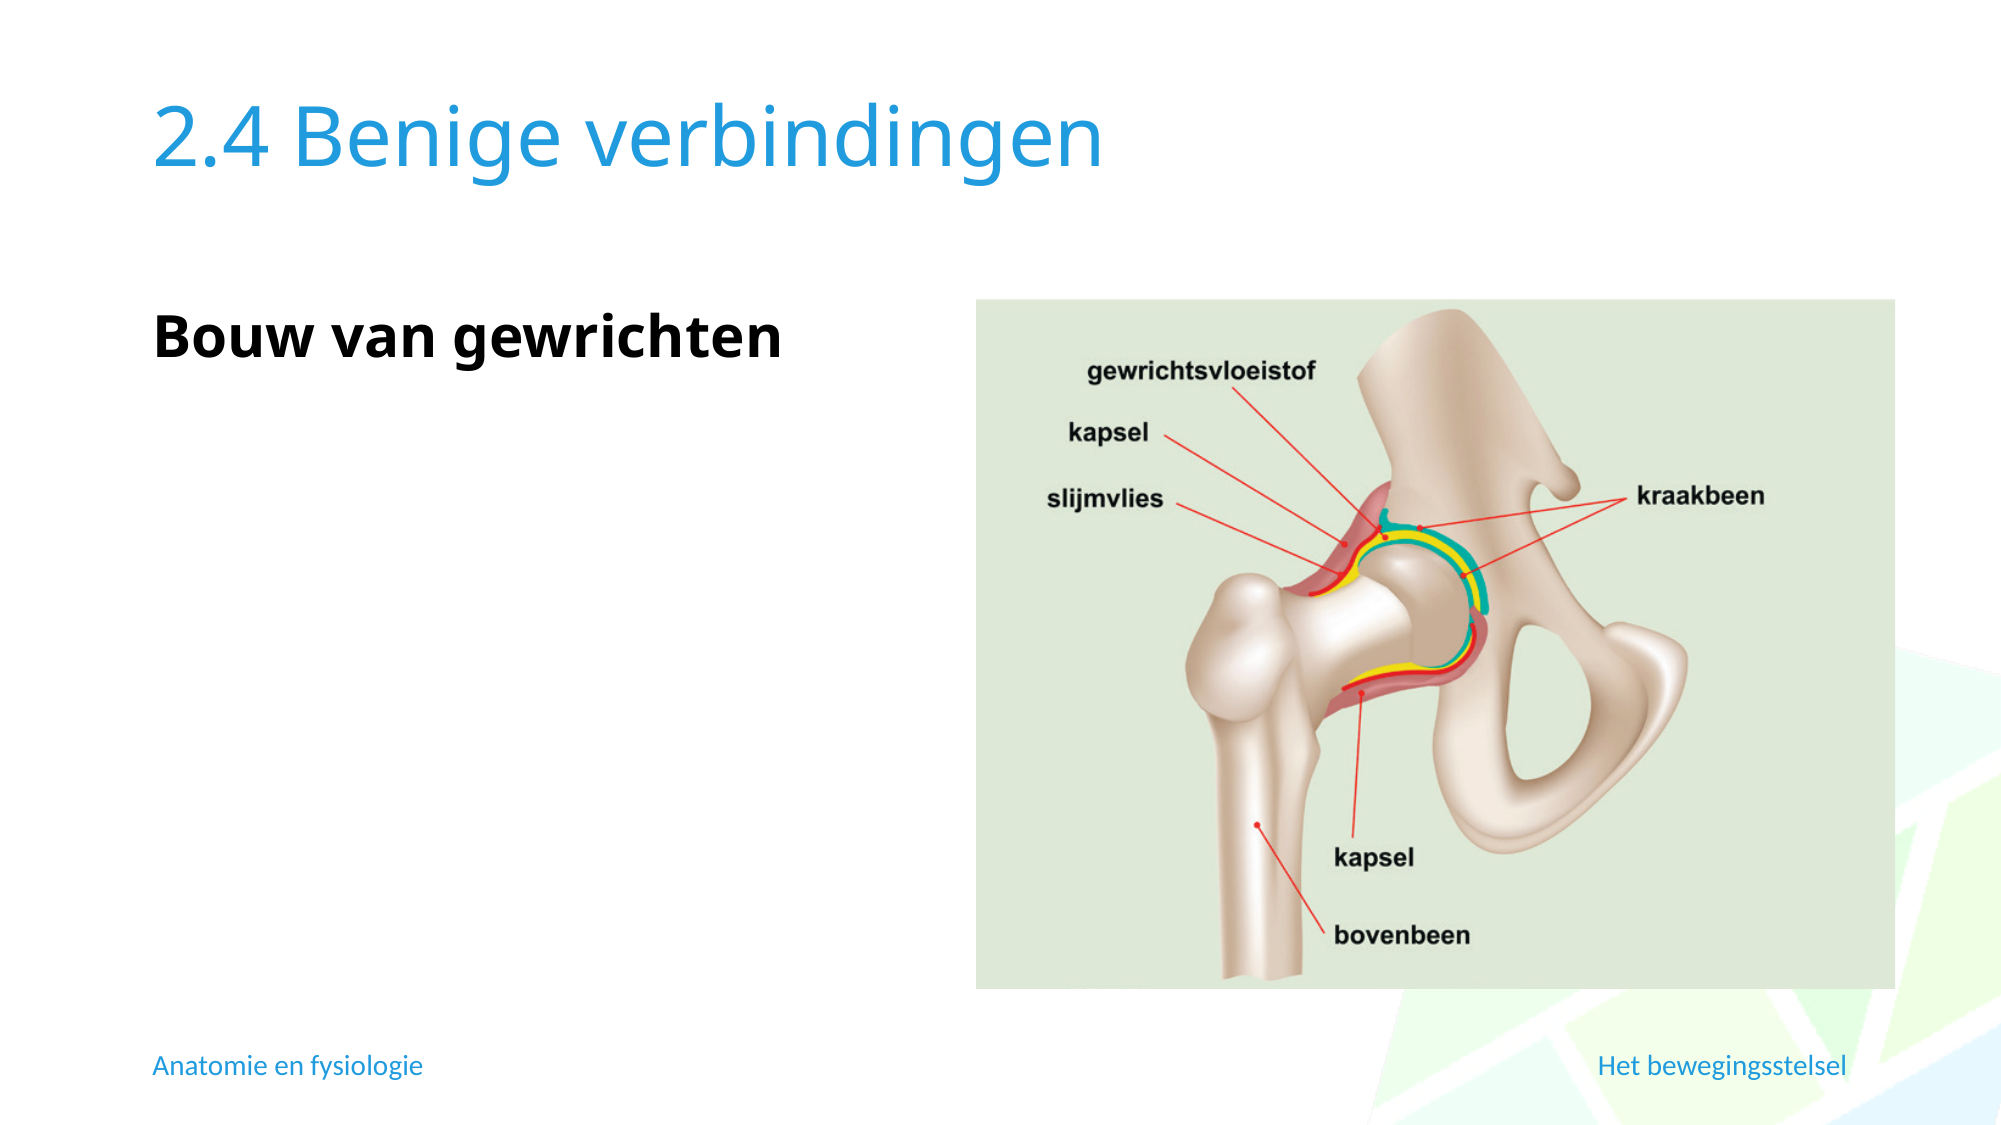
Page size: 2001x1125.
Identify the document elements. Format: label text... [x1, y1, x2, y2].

list Bouw van gewrichten [137, 299, 831, 403]
list Anatomie en fysiologie [137, 1042, 588, 1103]
title 2.4 Benige verbindingen [137, 59, 1863, 219]
list Het bewegingsstelsel [1412, 1042, 1863, 1103]
picture [976, 299, 1896, 989]
